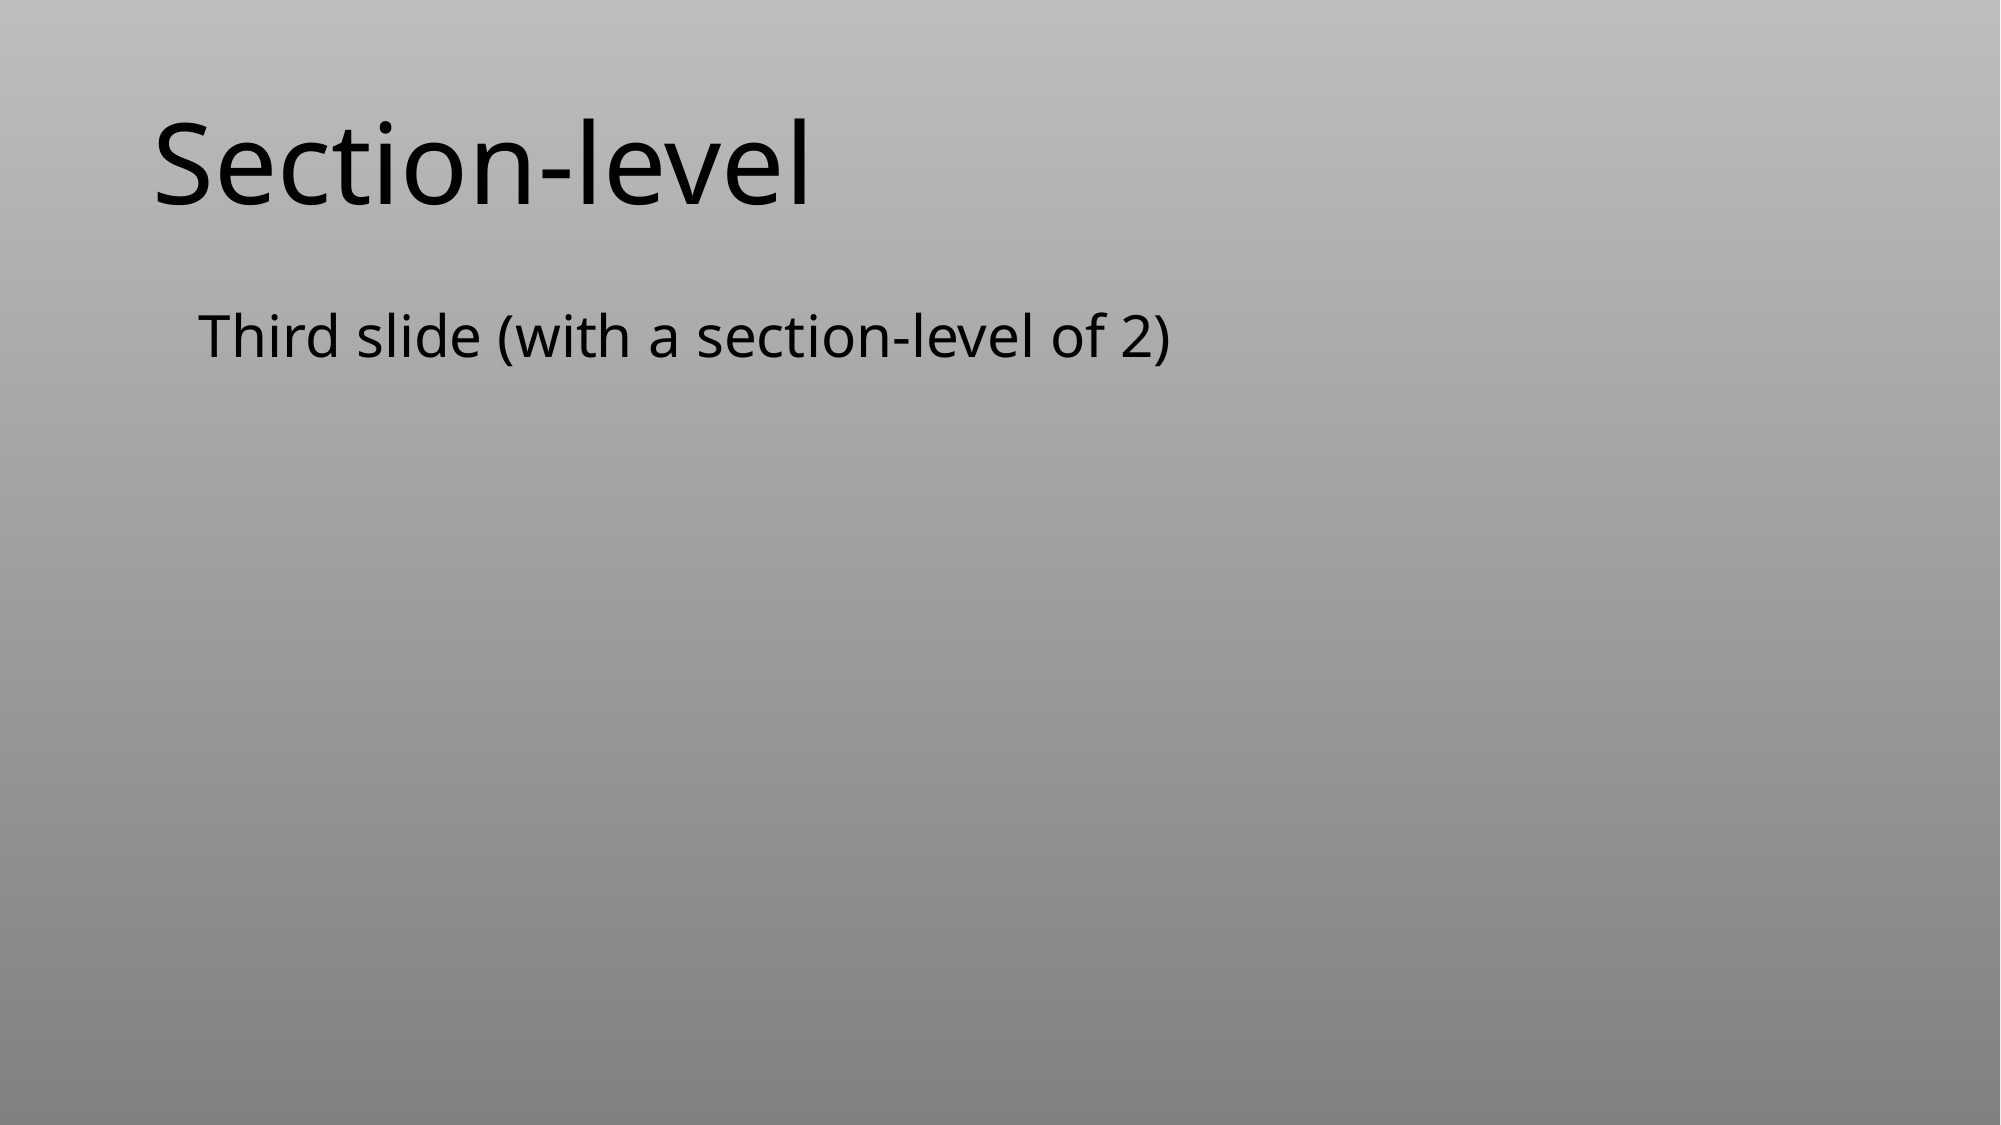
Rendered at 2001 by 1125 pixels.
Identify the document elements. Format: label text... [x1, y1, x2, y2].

picture [0, 0, 2001, 1125]
list Third slide (with a section-level of 2) [183, 299, 1863, 1014]
title Section-level [137, 59, 1863, 278]
